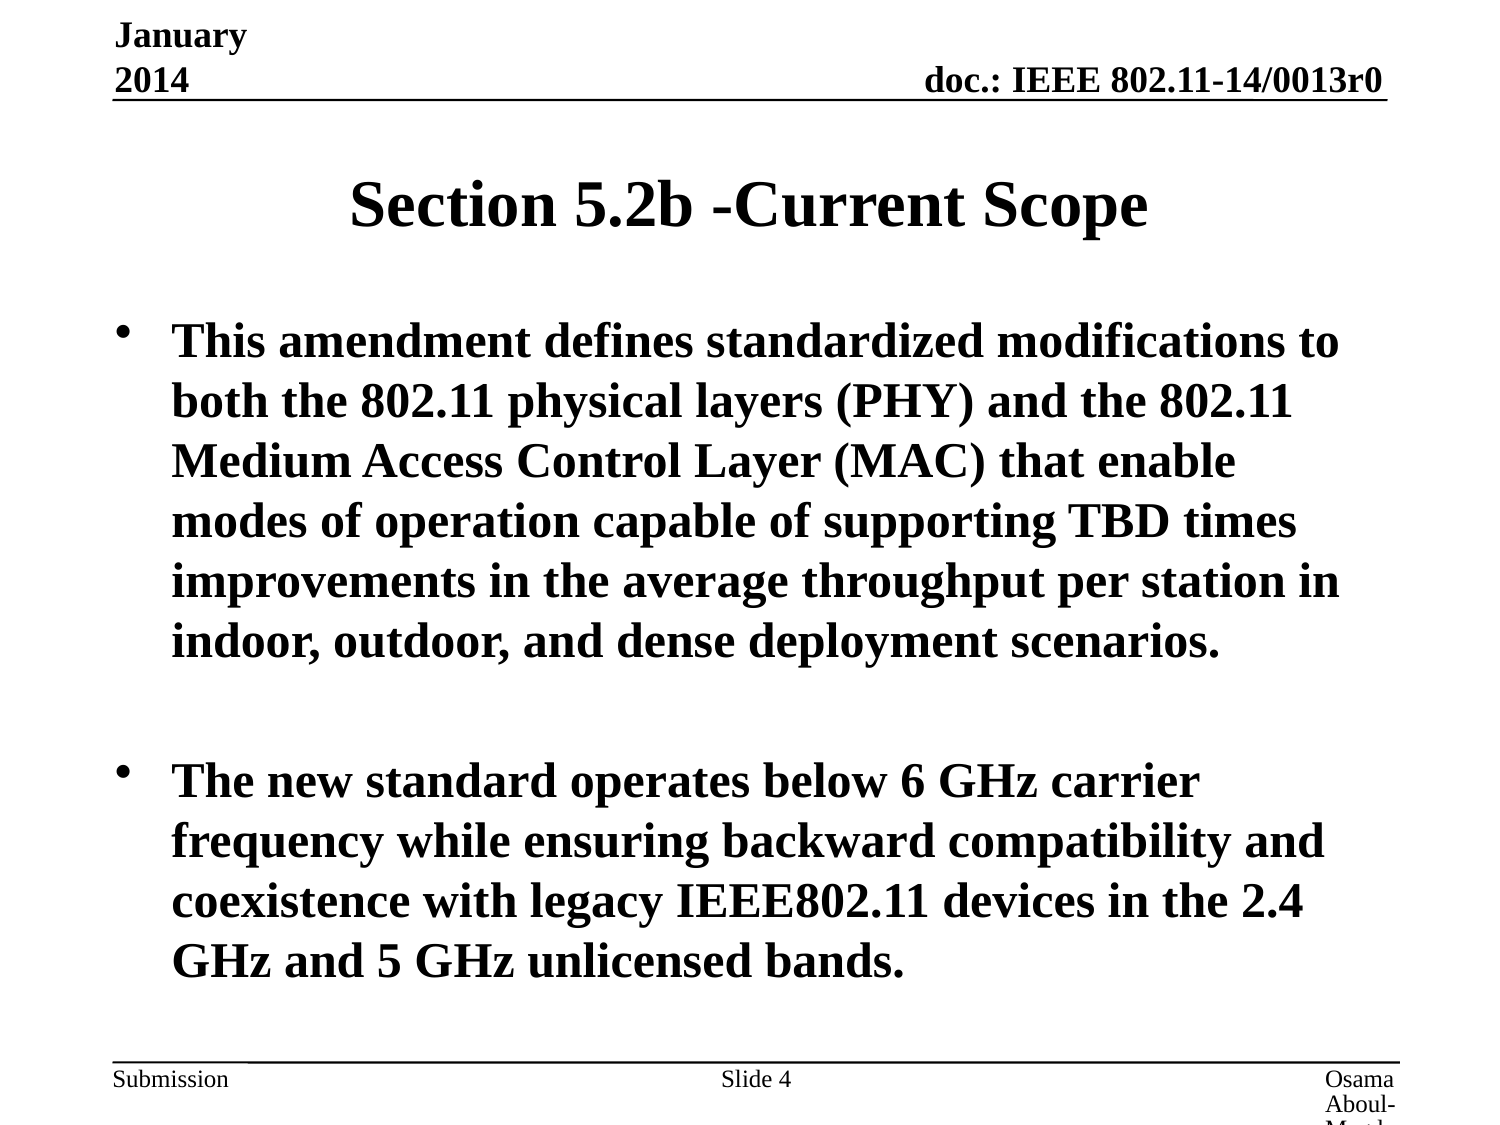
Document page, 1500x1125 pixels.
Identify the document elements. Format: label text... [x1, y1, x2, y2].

footer Osama Aboul-Magd, Huawei Technologies [1324, 1061, 1402, 1093]
slide_number Slide 4 [712, 1061, 800, 1093]
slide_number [114, 54, 290, 101]
title Section 5.2b -Current Scope [112, 112, 1388, 288]
list This amendment defines standardized modifications to both the 802.11 physical layers (PHY) and the 802.11 Medium Access Control Layer (MAC) that enable modes of operation capable of supporting TBD times improvements in the average throughput per station in indoor, outdoor, and dense deployment scenarios. The new standard operates below 6 GHz carrier frequency while ensuring backward compatibility and coexistence with legacy IEEE802.11 devices in the 2.4 GHz and 5 GHz unlicensed bands. [99, 299, 1376, 613]
